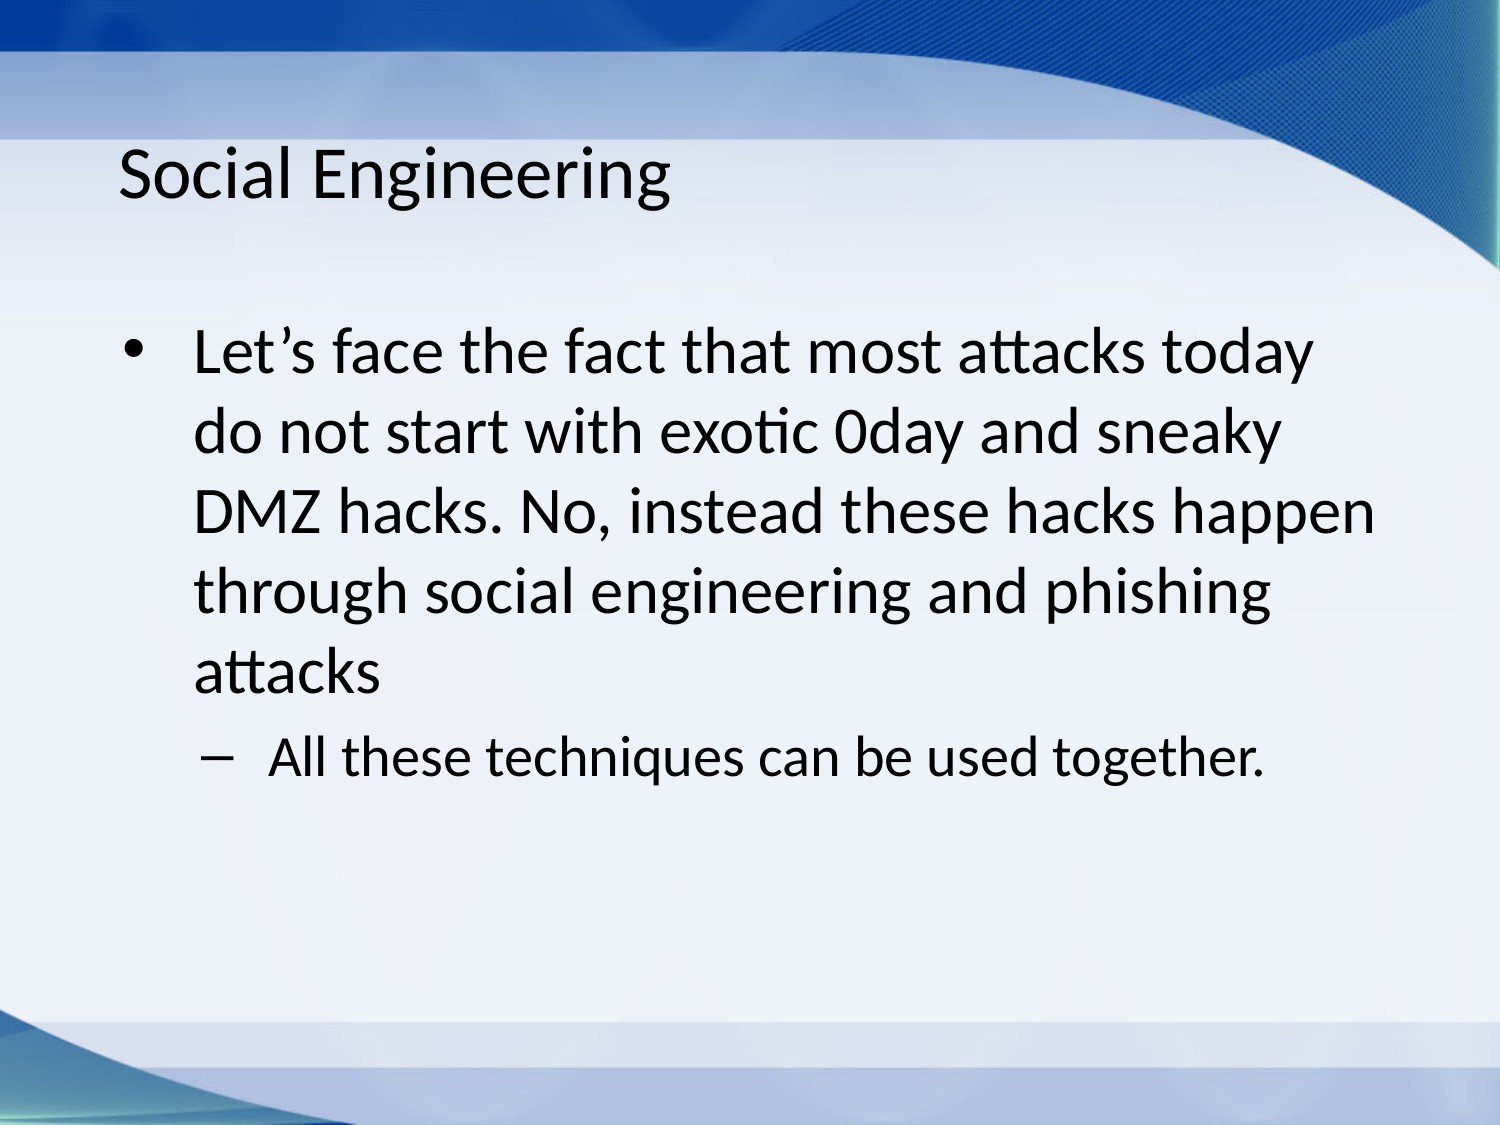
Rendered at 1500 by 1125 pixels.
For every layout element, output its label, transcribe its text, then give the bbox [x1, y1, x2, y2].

title Social Engineering [103, 59, 1397, 278]
picture [0, 0, 1500, 1125]
list Let’s face the fact that most attacks today do not start with exotic 0day and sneaky DMZ hacks. No, instead these hacks happen through social engineering and phishing attacks All these techniques can be used together. [103, 299, 1397, 1014]
